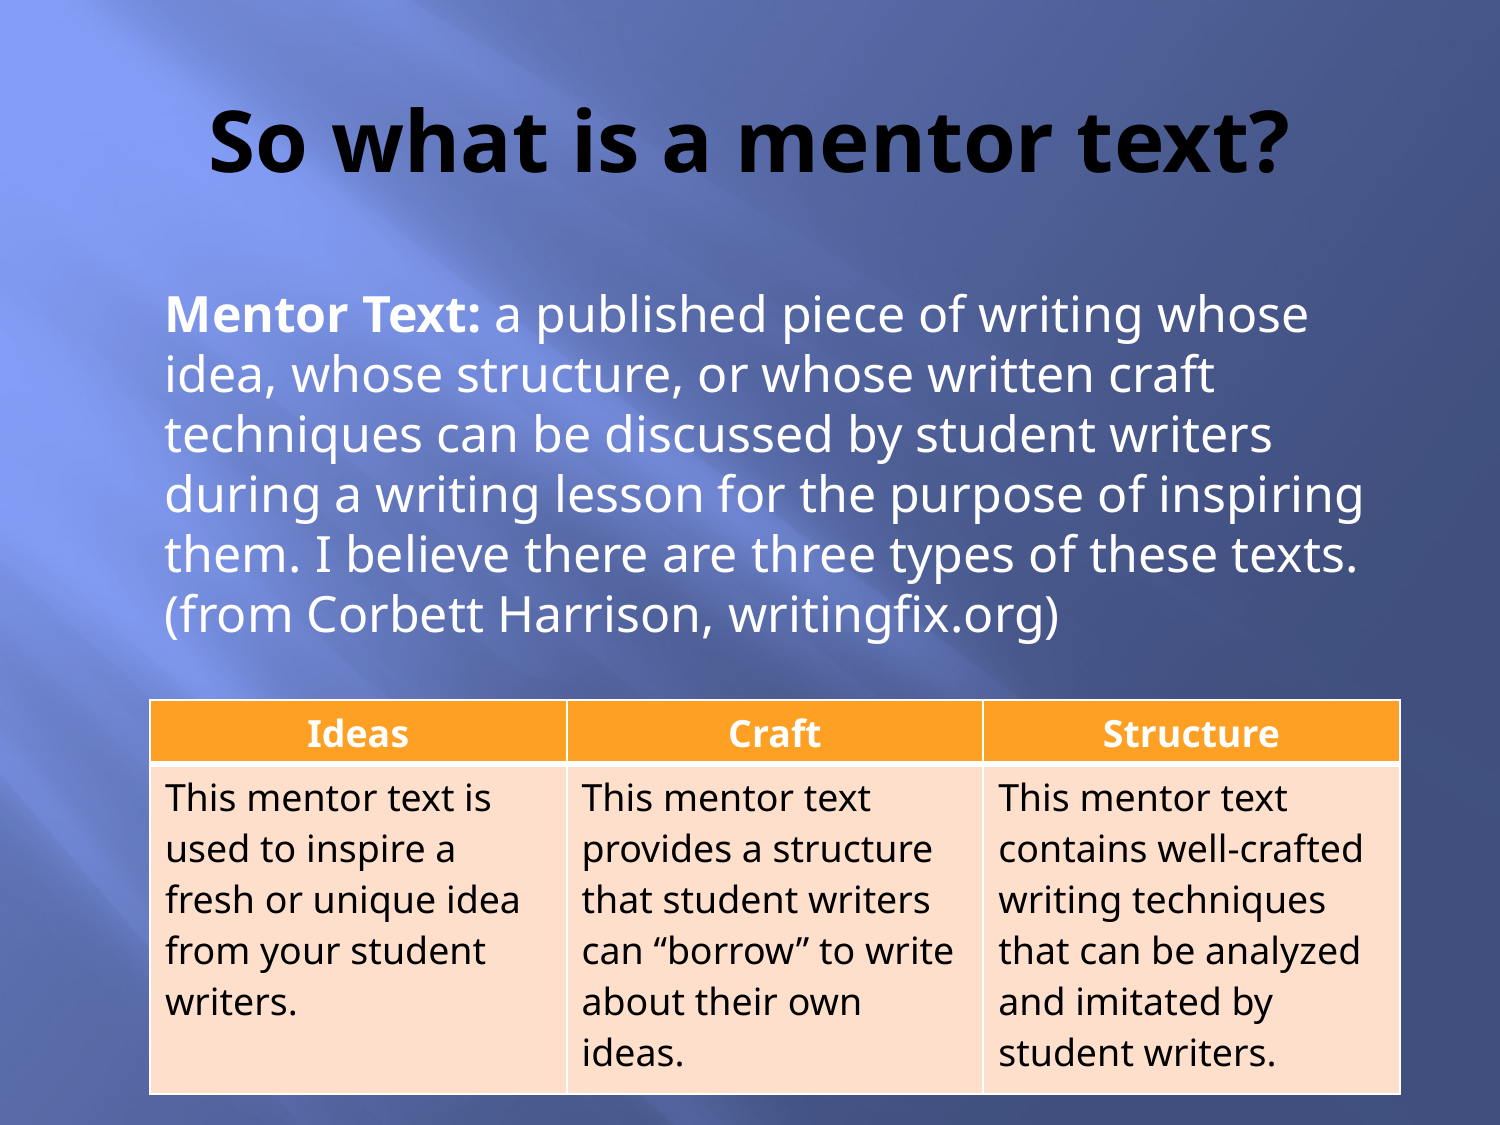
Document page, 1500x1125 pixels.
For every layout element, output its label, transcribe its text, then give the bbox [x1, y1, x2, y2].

table_header Structure [984, 701, 1399, 761]
table_cell This mentor text provides a structure that student writers can “borrow” to write about their own ideas. [568, 767, 982, 1093]
text_box Mentor Text: a published piece of writing whose idea, whose structure, or whose written craft techniques can be discussed by student writers during a writing lesson for the purpose of inspiring them. I believe there are three types of these texts. (from Corbett Harrison, writingfix.org) [149, 274, 1425, 650]
table_cell This mentor text contains well-crafted writing techniques that can be analyzed and imitated by student writers. [984, 767, 1399, 1093]
title So what is a mentor text? [75, 45, 1425, 233]
table_cell This mentor text is used to inspire a fresh or unique idea from your student writers. [151, 767, 566, 1093]
table_header Craft [568, 701, 982, 761]
table_header Ideas [151, 701, 566, 761]
